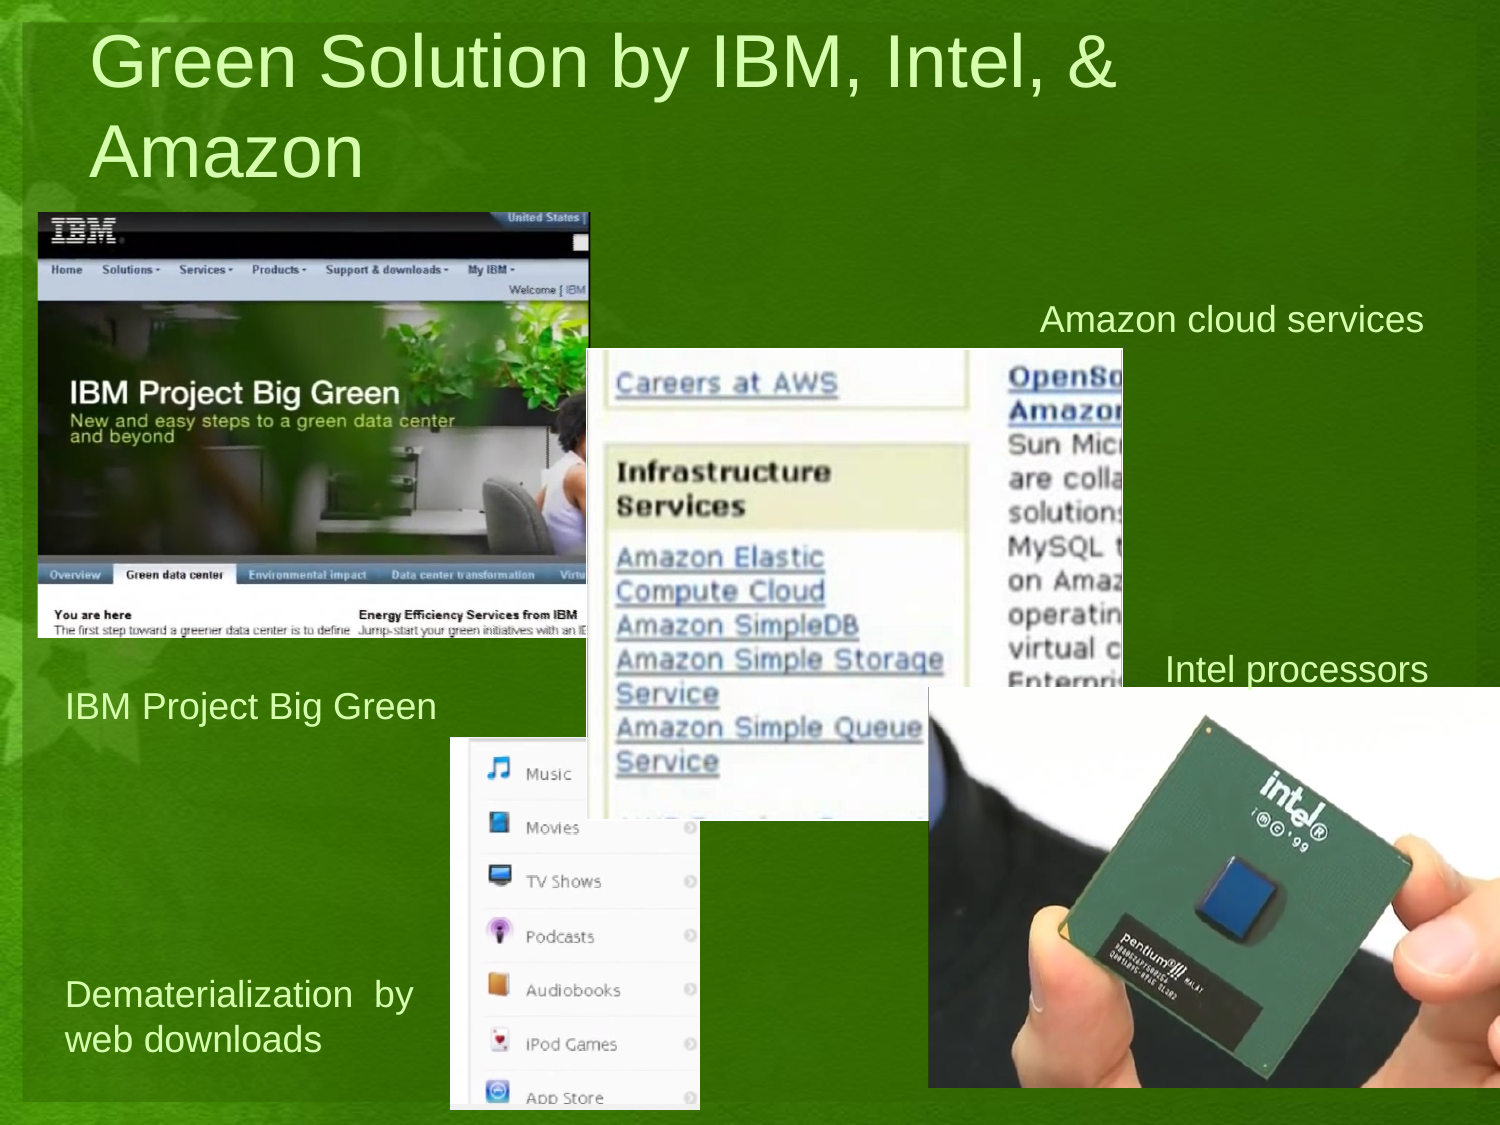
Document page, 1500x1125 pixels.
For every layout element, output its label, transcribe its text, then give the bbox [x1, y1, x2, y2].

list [587, 349, 1122, 820]
text_box IBM Project Big Green [50, 674, 475, 735]
picture [0, 0, 1500, 1125]
text_box Dematerialization by web downloads [50, 962, 444, 1068]
text_box Amazon cloud services [1025, 287, 1450, 348]
text_box Intel processors [1149, 637, 1500, 686]
title Green Solution by IBM, Intel, & Amazon [74, 44, 1425, 201]
picture [37, 212, 591, 638]
